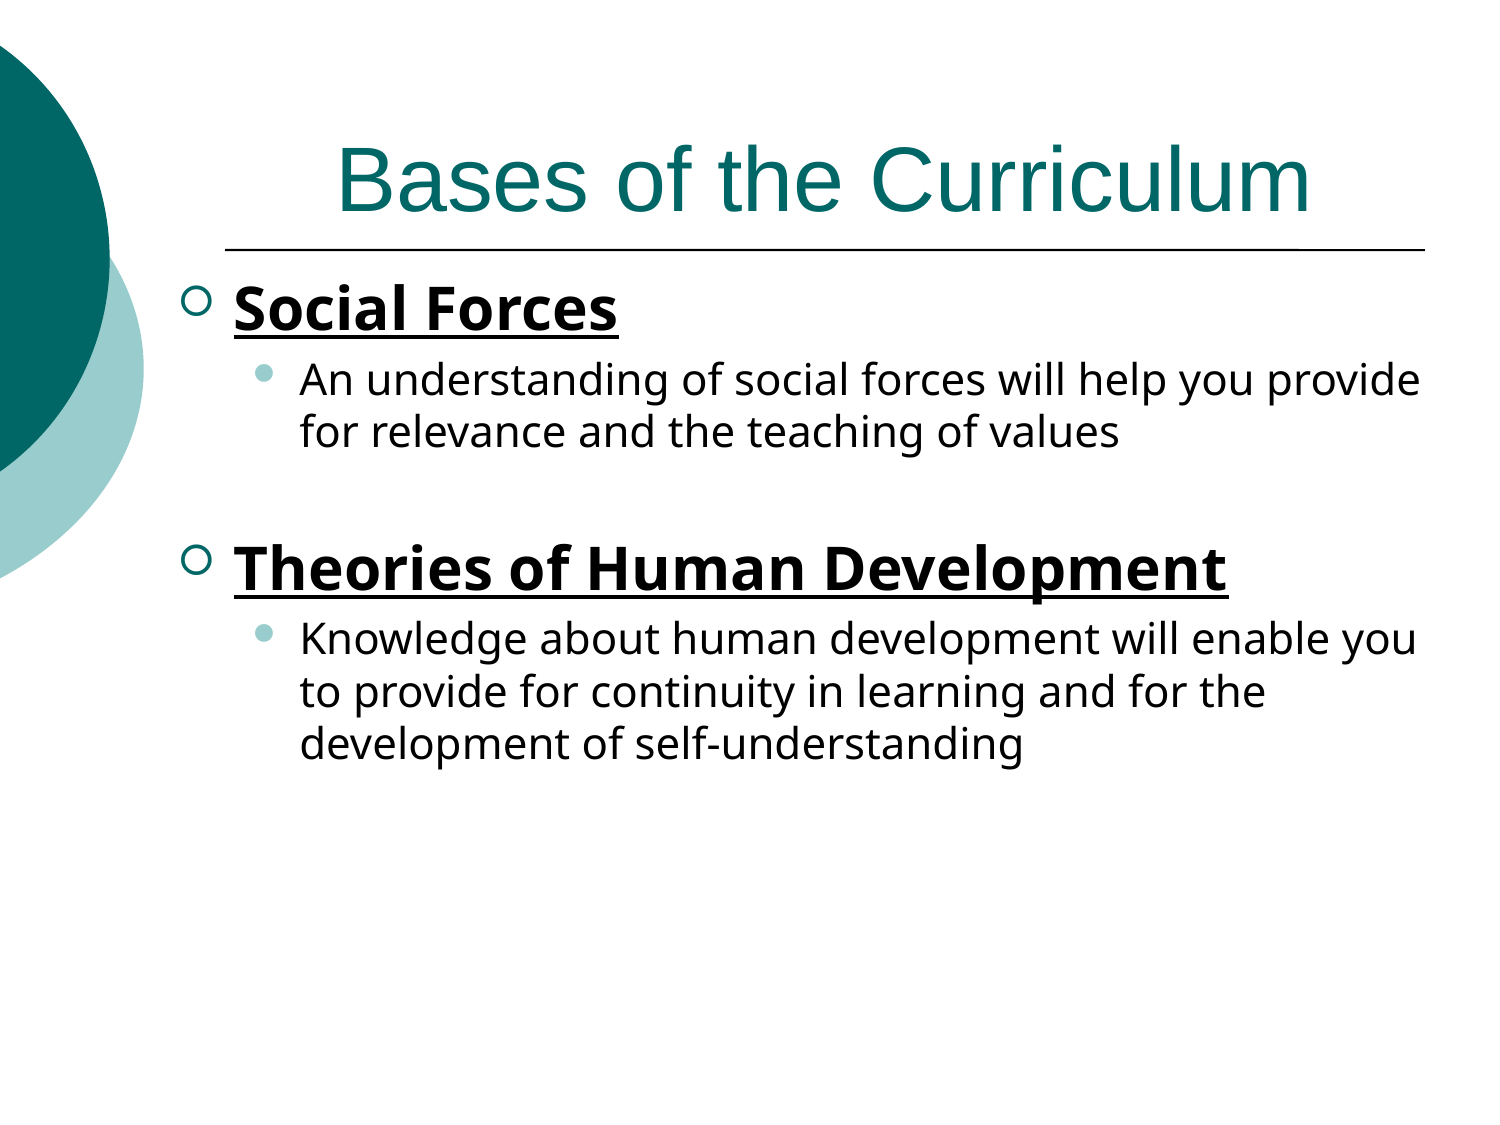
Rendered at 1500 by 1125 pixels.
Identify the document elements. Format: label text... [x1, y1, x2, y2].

list Social Forces An understanding of social forces will help you provide for relevance and the teaching of values Theories of Human Development Knowledge about human development will enable you to provide for continuity in learning and for the development of self-understanding [162, 262, 1462, 1095]
title Bases of the Curriculum [224, 49, 1425, 238]
